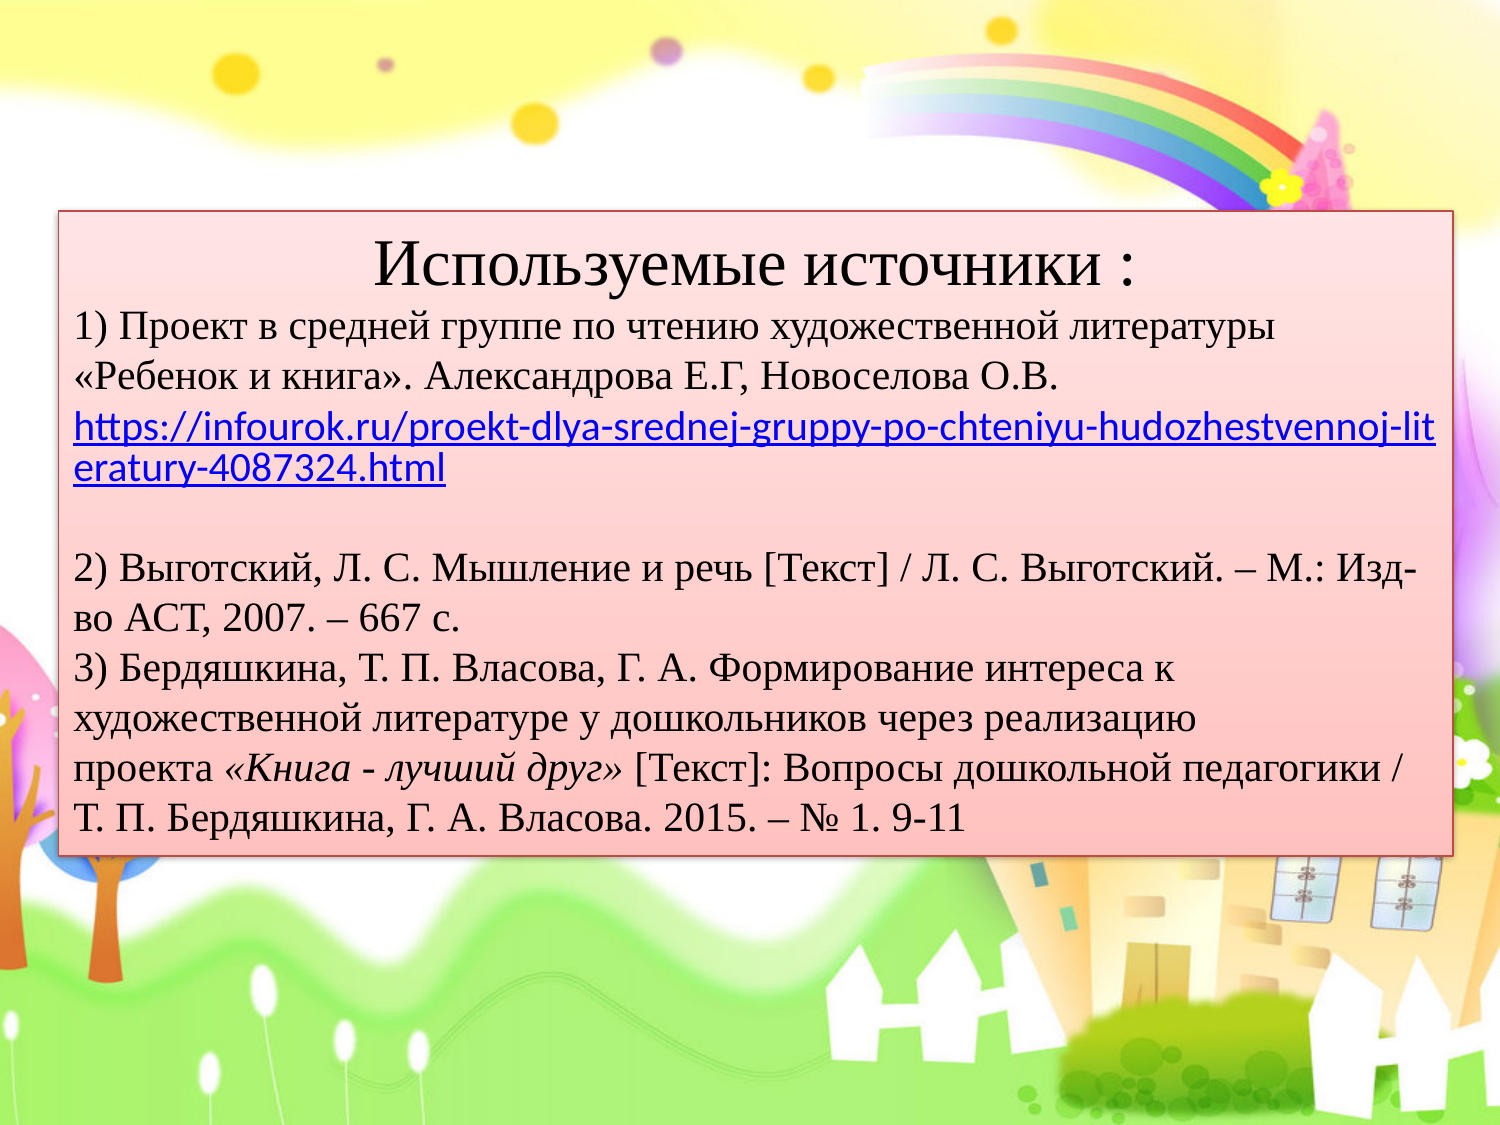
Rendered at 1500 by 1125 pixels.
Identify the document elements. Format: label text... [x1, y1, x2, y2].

picture [0, 0, 1500, 1125]
text_box Используемые источники : 1) Проект в средней группе по чтению художественной литературы «Ребенок и книга». Александрова Е.Г, Новоселова О.В. https://infourok.ru/proekt-dlya-srednej-gruppy-po-chteniyu-hudozhestvennoj-literatury-4087324.html 2) Выготский, Л. С. Мышление и речь [Текст] / Л. С. Выготский. – М.: Изд-во АСТ, 2007. – 667 с. 3) Бердяшкина, Т. П. Власова, Г. А. Формирование интереса к художественной литературе у дошкольников через реализацию проекта «Книга - лучший друг» [Текст]: Вопросы дошкольной педагогики / Т. П. Бердяшкина, Г. А. Власова. 2015. – № 1. 9-11 [58, 210, 1454, 857]
